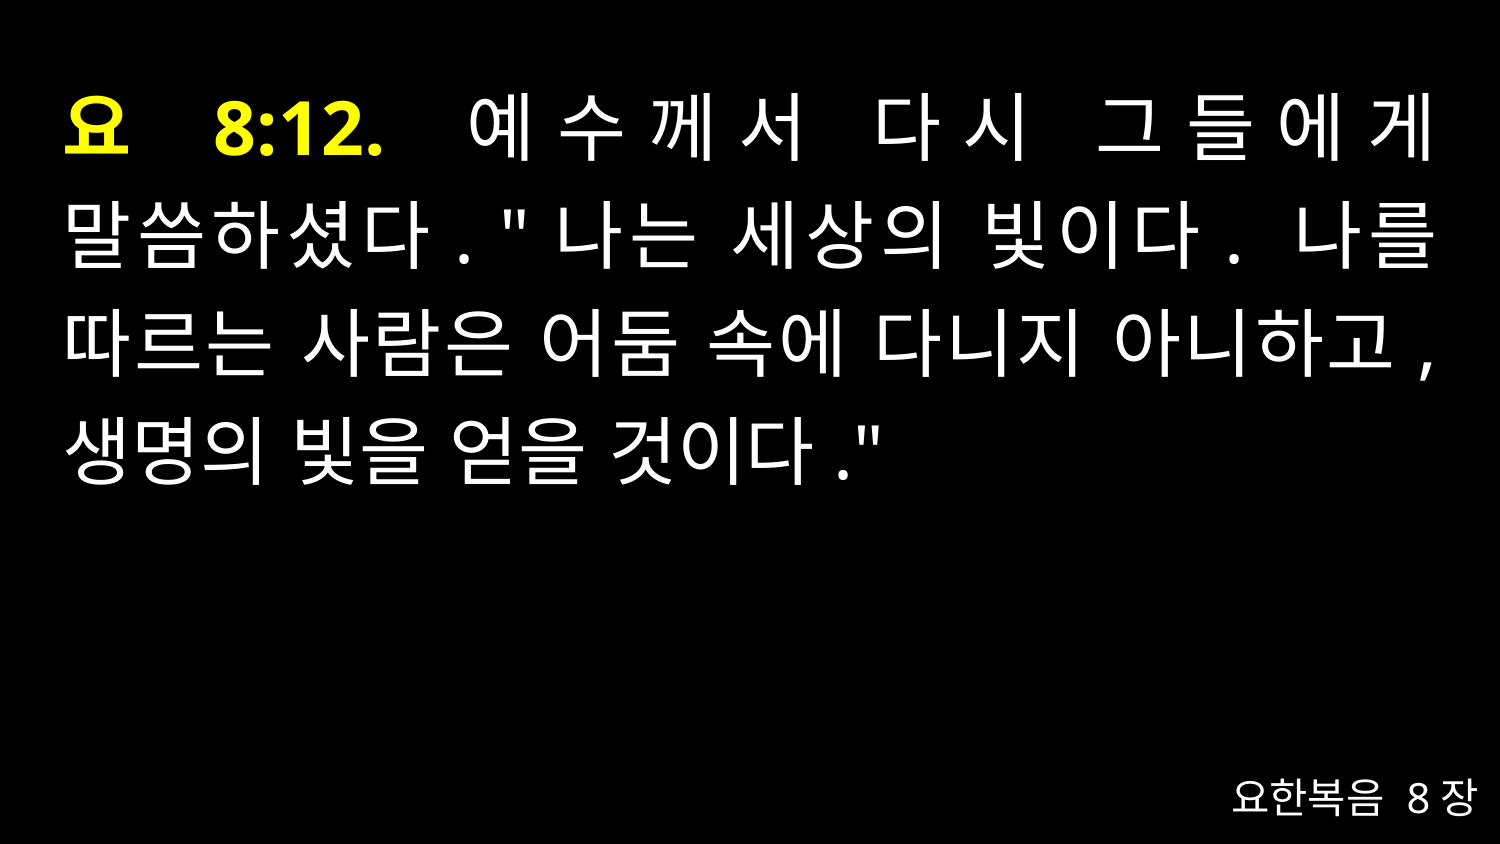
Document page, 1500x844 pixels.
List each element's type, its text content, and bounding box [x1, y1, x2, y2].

title 요 8:12. 예수께서 다시 그들에게 말씀하셨다. "나는 세상의 빛이다. 나를 따르는 사람은 어둠 속에 다니지 아니하고, 생명의 빛을 얻을 것이다." [0, 0, 1500, 844]
subtitle 요한복음 8장 [916, 770, 1500, 844]
